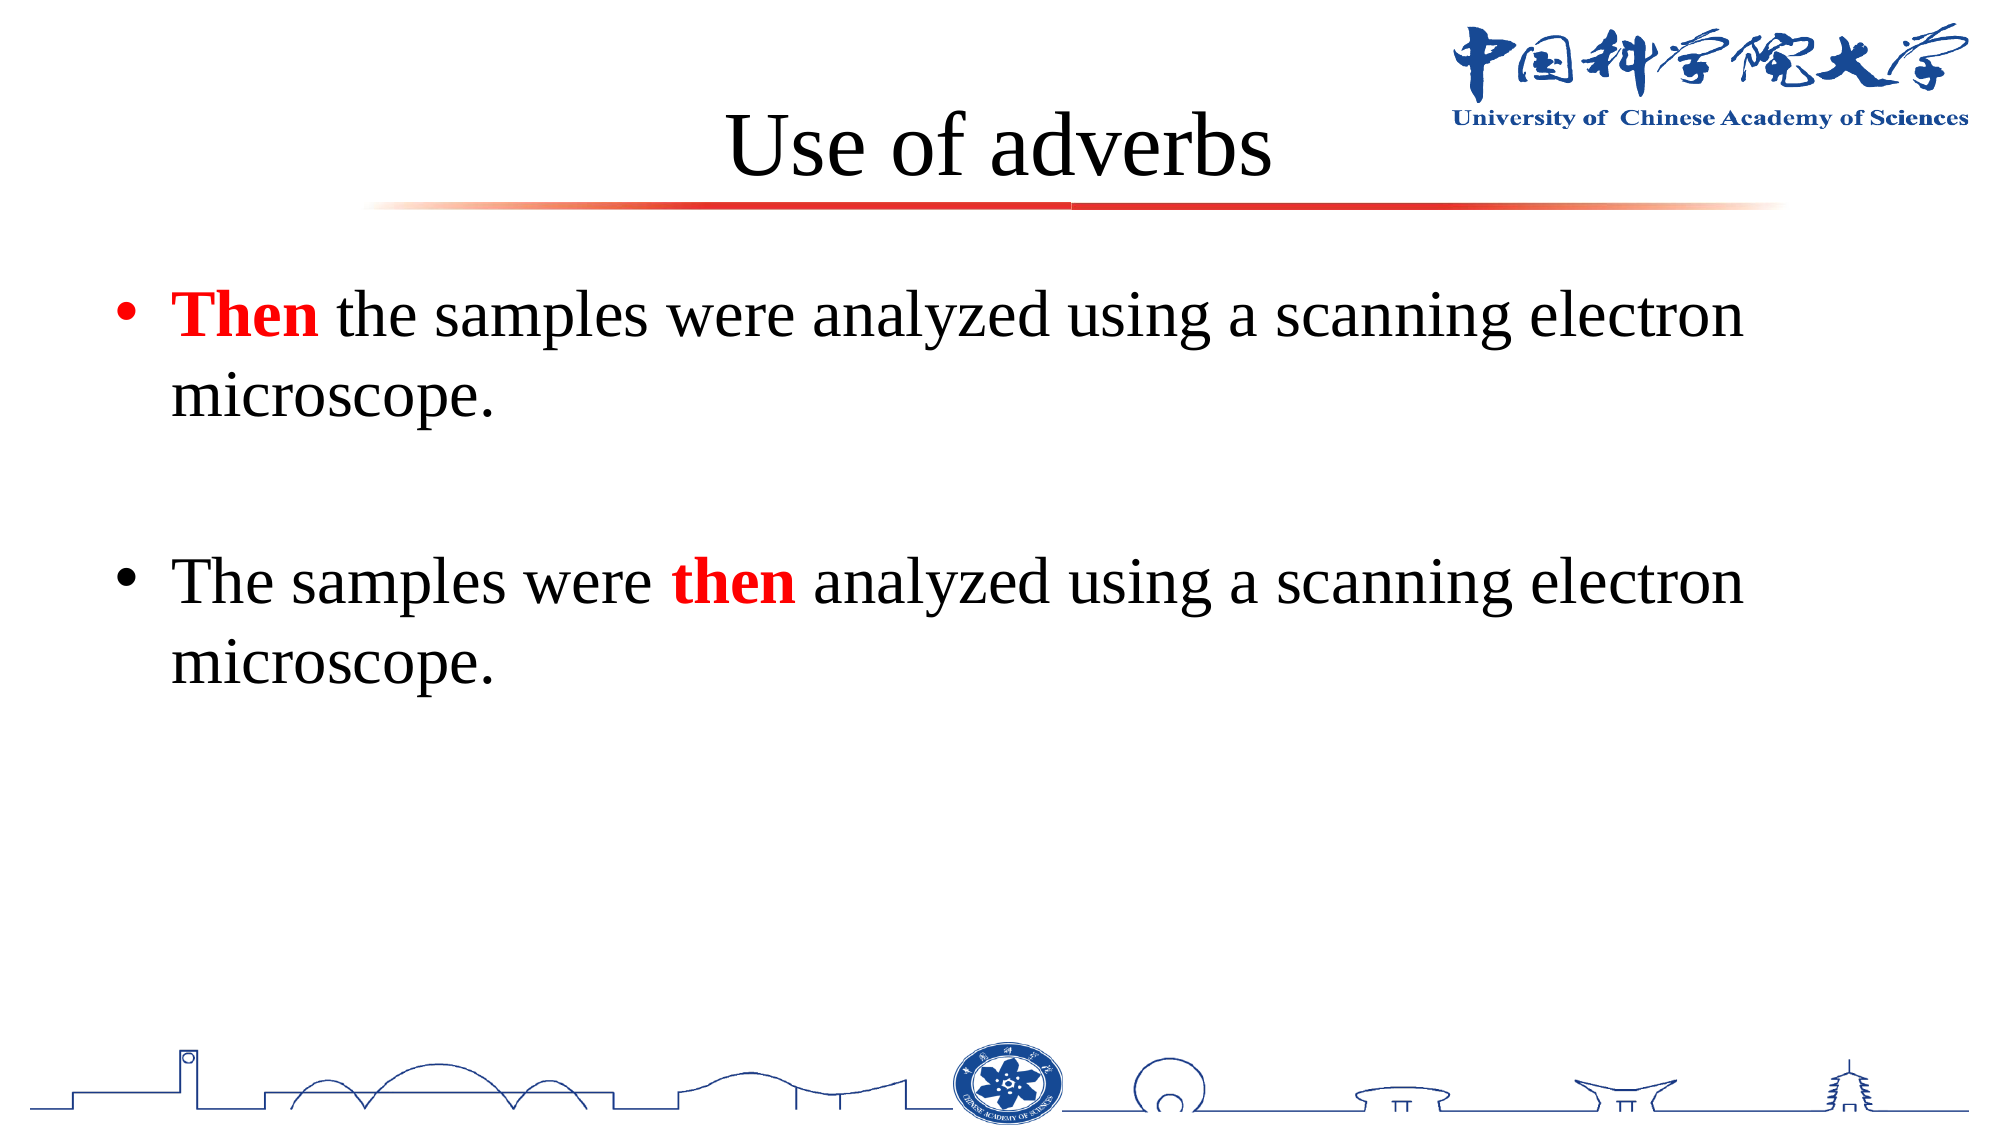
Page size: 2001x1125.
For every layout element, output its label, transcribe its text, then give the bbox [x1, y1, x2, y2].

list Then the samples were analyzed using a scanning electron microscope. The samples were then analyzed using a scanning electron microscope. [99, 262, 1900, 1005]
picture [30, 1039, 1969, 1125]
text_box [334, 202, 1816, 210]
title Use of adverbs [99, 45, 1900, 233]
picture [1437, 23, 1969, 129]
